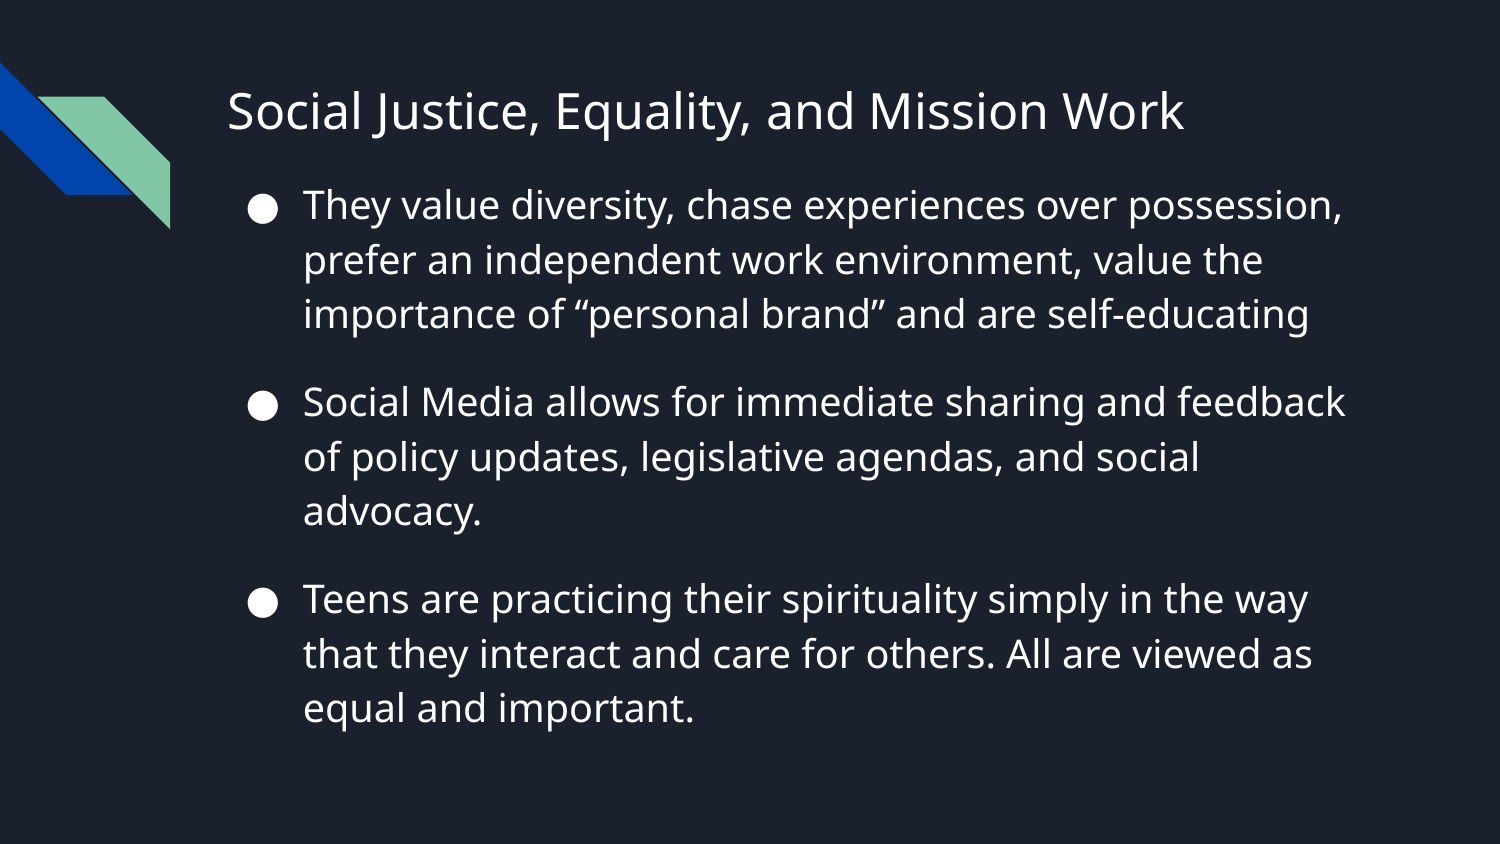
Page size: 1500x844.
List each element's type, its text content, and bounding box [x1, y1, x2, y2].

title Social Justice, Equality, and Mission Work [212, 64, 1368, 158]
list They value diversity, chase experiences over possession, prefer an independent work environment, value the importance of “personal brand” and are self-educating Social Media allows for immediate sharing and feedback of policy updates, legislative agendas, and social advocacy. Teens are practicing their spirituality simply in the way that they interact and care for others. All are viewed as equal and important. [212, 158, 1368, 636]
